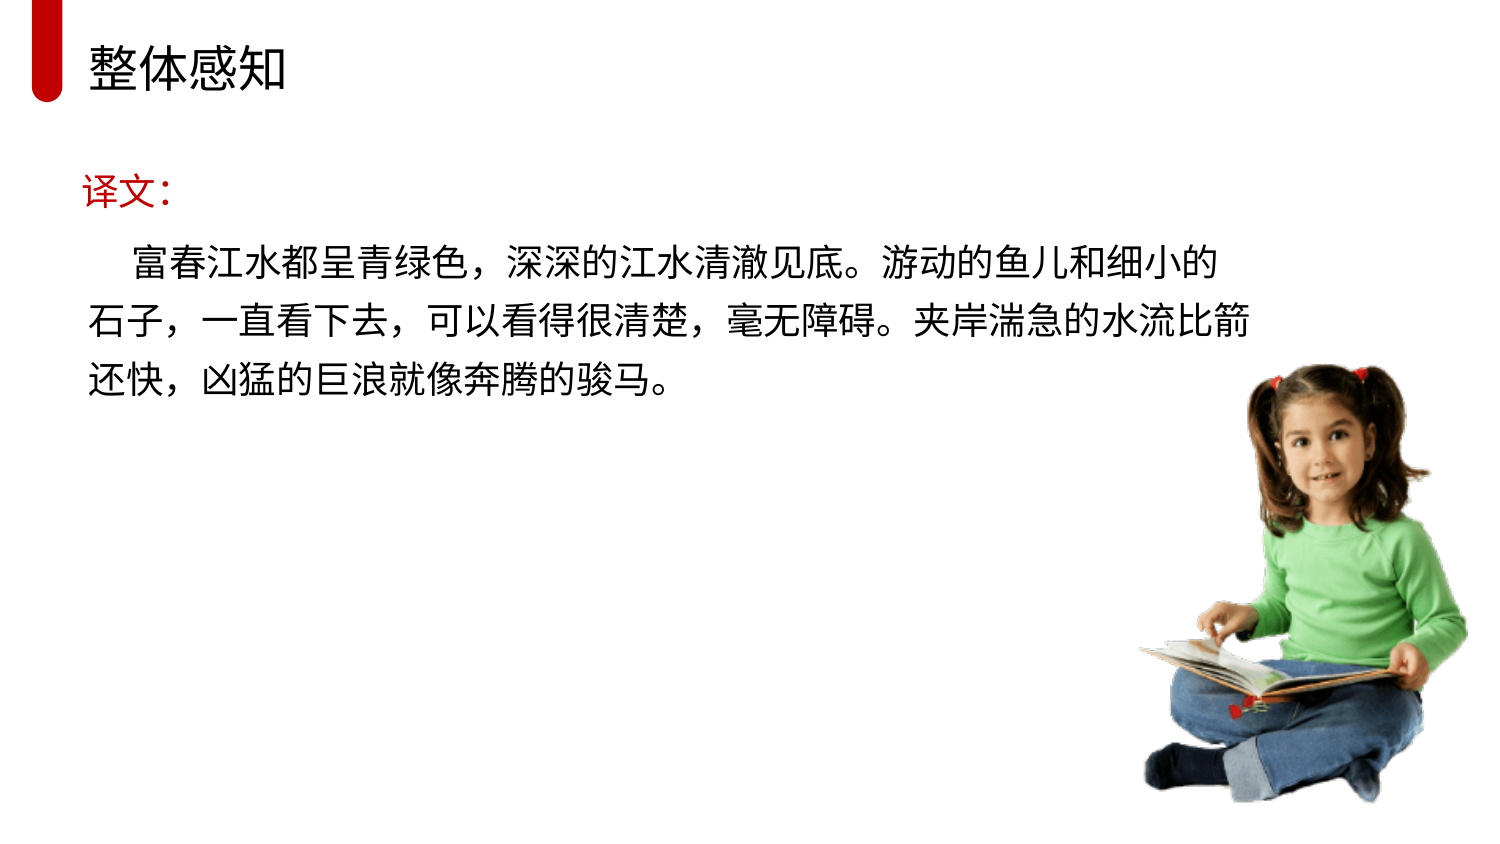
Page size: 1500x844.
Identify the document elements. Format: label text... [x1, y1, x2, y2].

text_box 整体感知 [77, 31, 376, 104]
text_box [31, 0, 63, 103]
text_box 富春江水都呈青绿色，深深的江水清澈见底。游动的鱼儿和细小的石子，一直看下去，可以看得很清楚，毫无障碍。夹岸湍急的水流比箭还快，凶猛的巨浪就像奔腾的骏马。 [77, 219, 1267, 407]
picture [1138, 363, 1468, 804]
text_box 译文： [70, 162, 223, 219]
